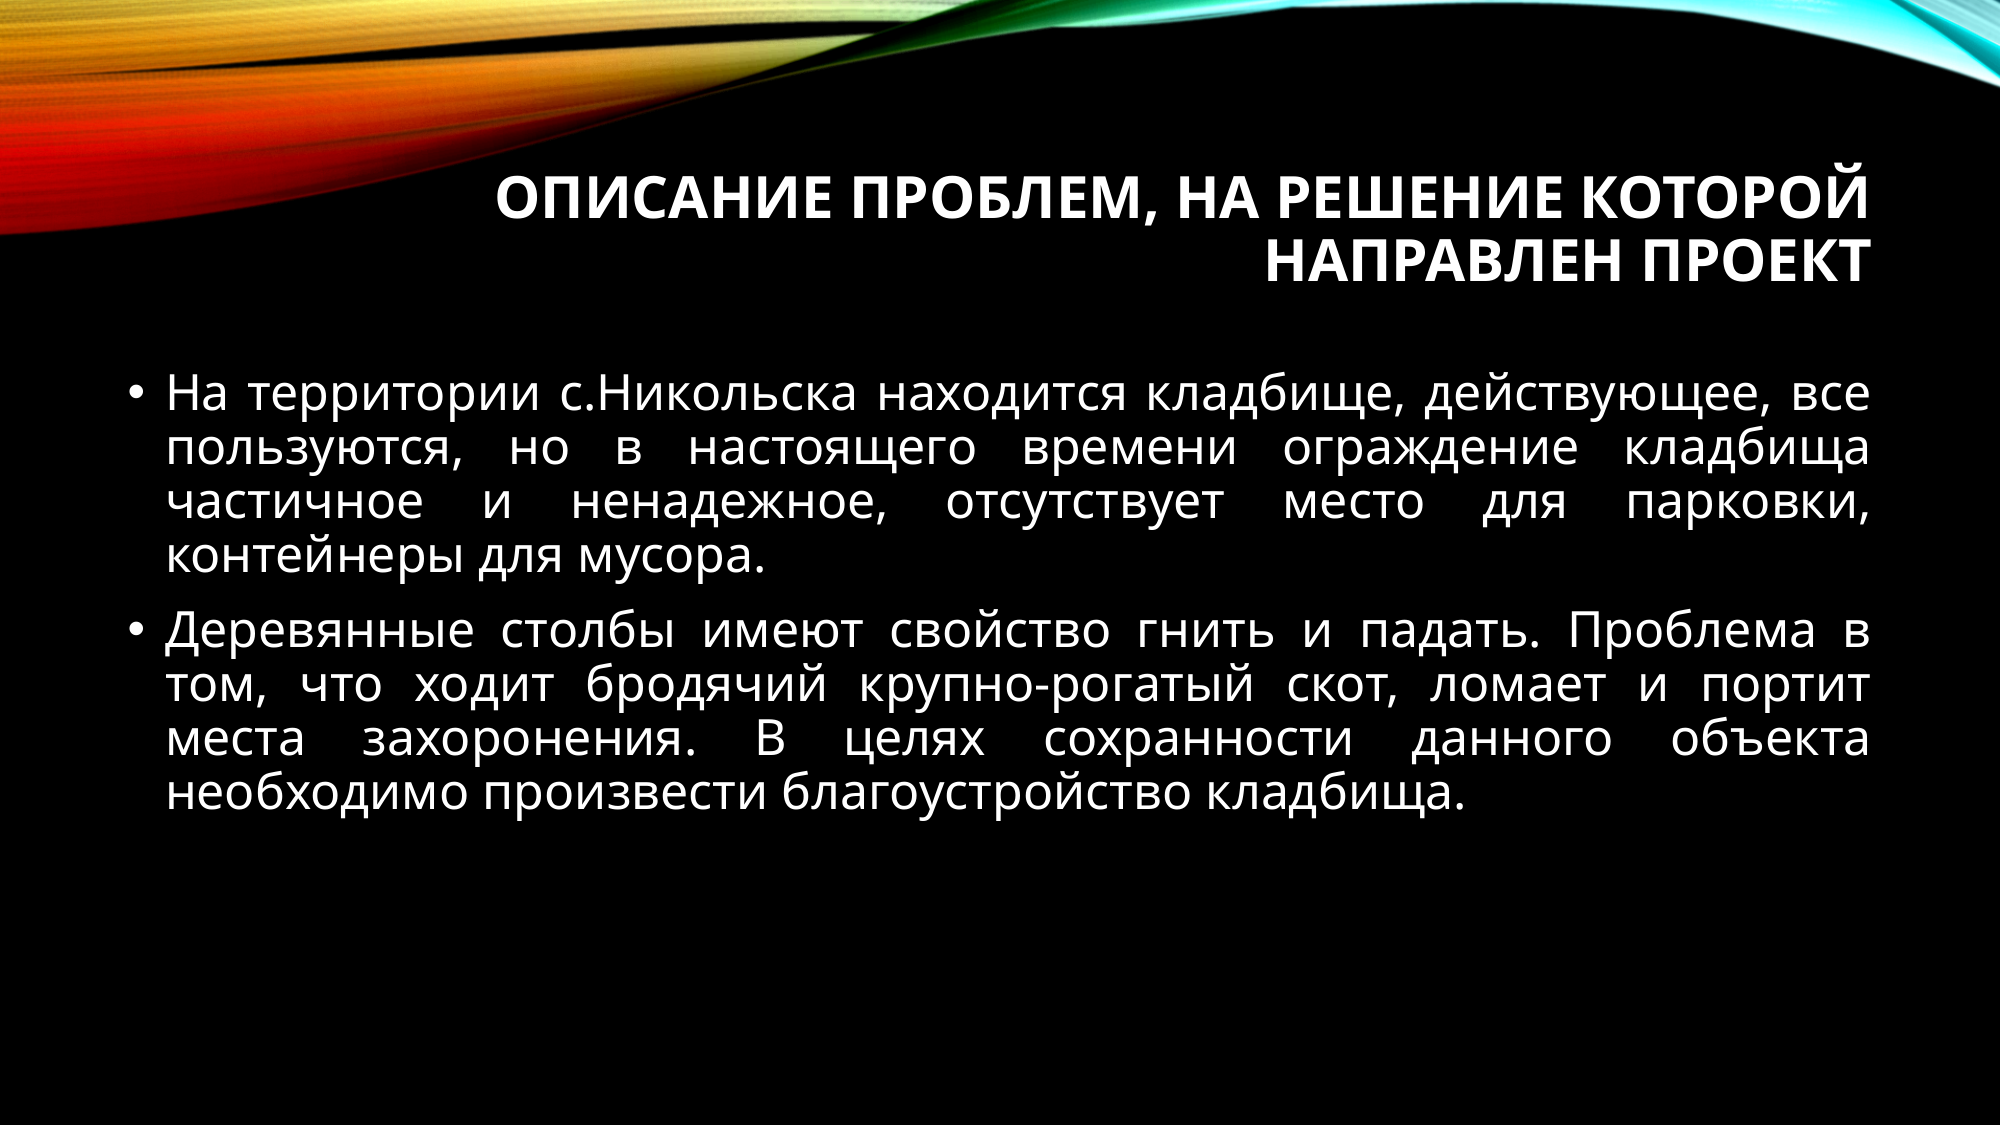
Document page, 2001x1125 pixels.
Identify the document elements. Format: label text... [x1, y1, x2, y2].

title Описание проблем, на решение которой направлен проект [474, 125, 1888, 338]
list На территории с.Никольска находится кладбище, действующее, все пользуются, но в настоящего времени ограждение кладбища частичное и ненадежное, отсутствует место для парковки, контейнеры для мусора. Деревянные столбы имеют свойство гнить и падать. Проблема в том, что ходит бродячий крупно-рогатый скот, ломает и портит места захоронения. В целях сохранности данного объекта необходимо произвести благоустройство кладбища. [112, 359, 1888, 891]
picture [0, 0, 2000, 237]
